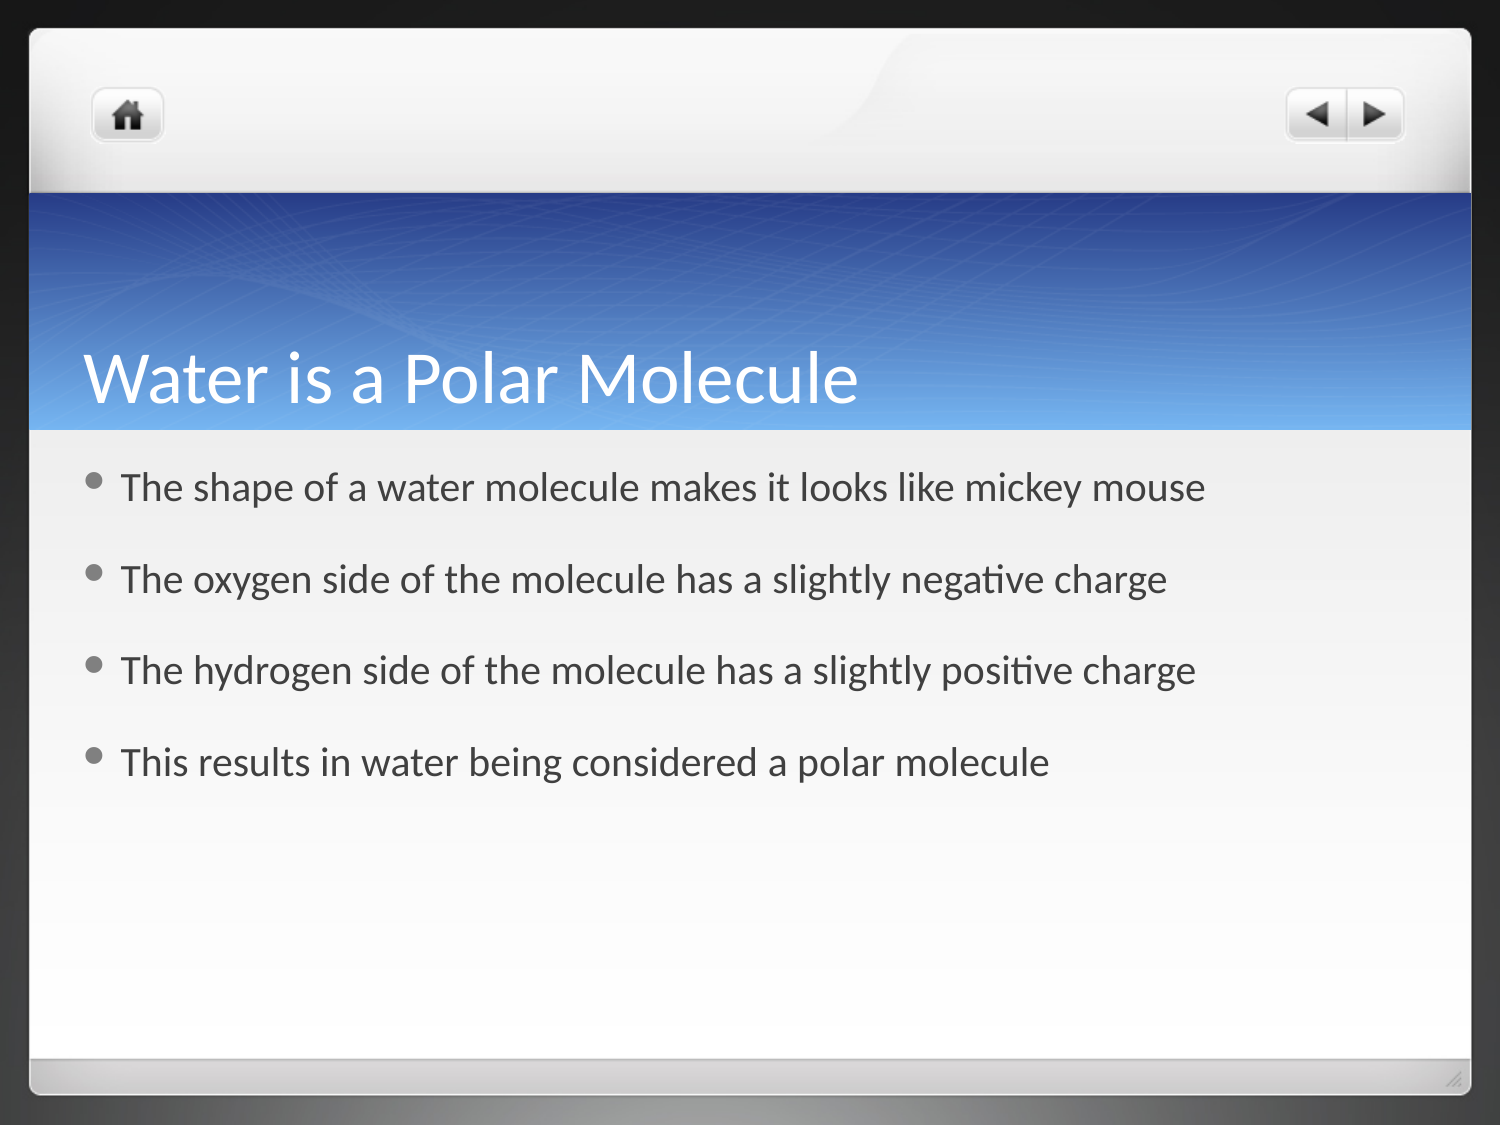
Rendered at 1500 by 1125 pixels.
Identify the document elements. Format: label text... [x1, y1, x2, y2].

title Water is a Polar Molecule [68, 238, 1432, 427]
picture [0, 0, 1500, 1125]
list The shape of a water molecule makes it looks like mickey mouse The oxygen side of the molecule has a slightly negative charge The hydrogen side of the molecule has a slightly positive charge This results in water being considered a polar molecule [68, 452, 1432, 1025]
